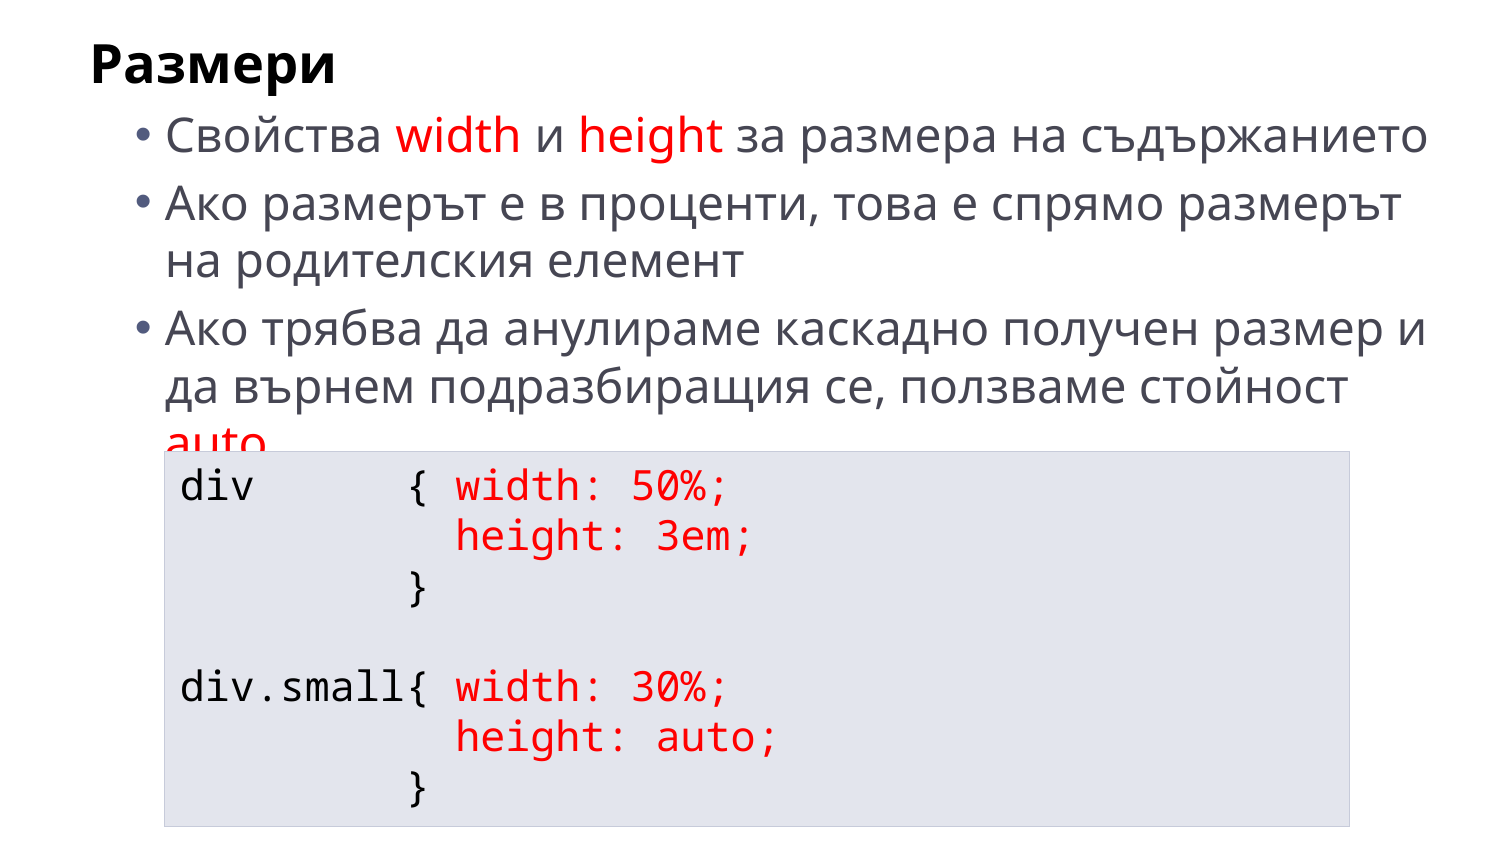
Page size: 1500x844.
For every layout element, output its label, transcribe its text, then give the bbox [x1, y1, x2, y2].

list Размери Свойства width и height за размера на съдържанието Ако размерът е в проценти, това е спрямо размерът на родителския елемент Ако трябва да анулираме каскадно получен размер и да върнем подразбиращия се, ползваме стойност auto [75, 21, 1475, 835]
text_box div { width: 50%; height: 3em; } div.small { width: 30%; height: auto; } [164, 451, 1350, 827]
